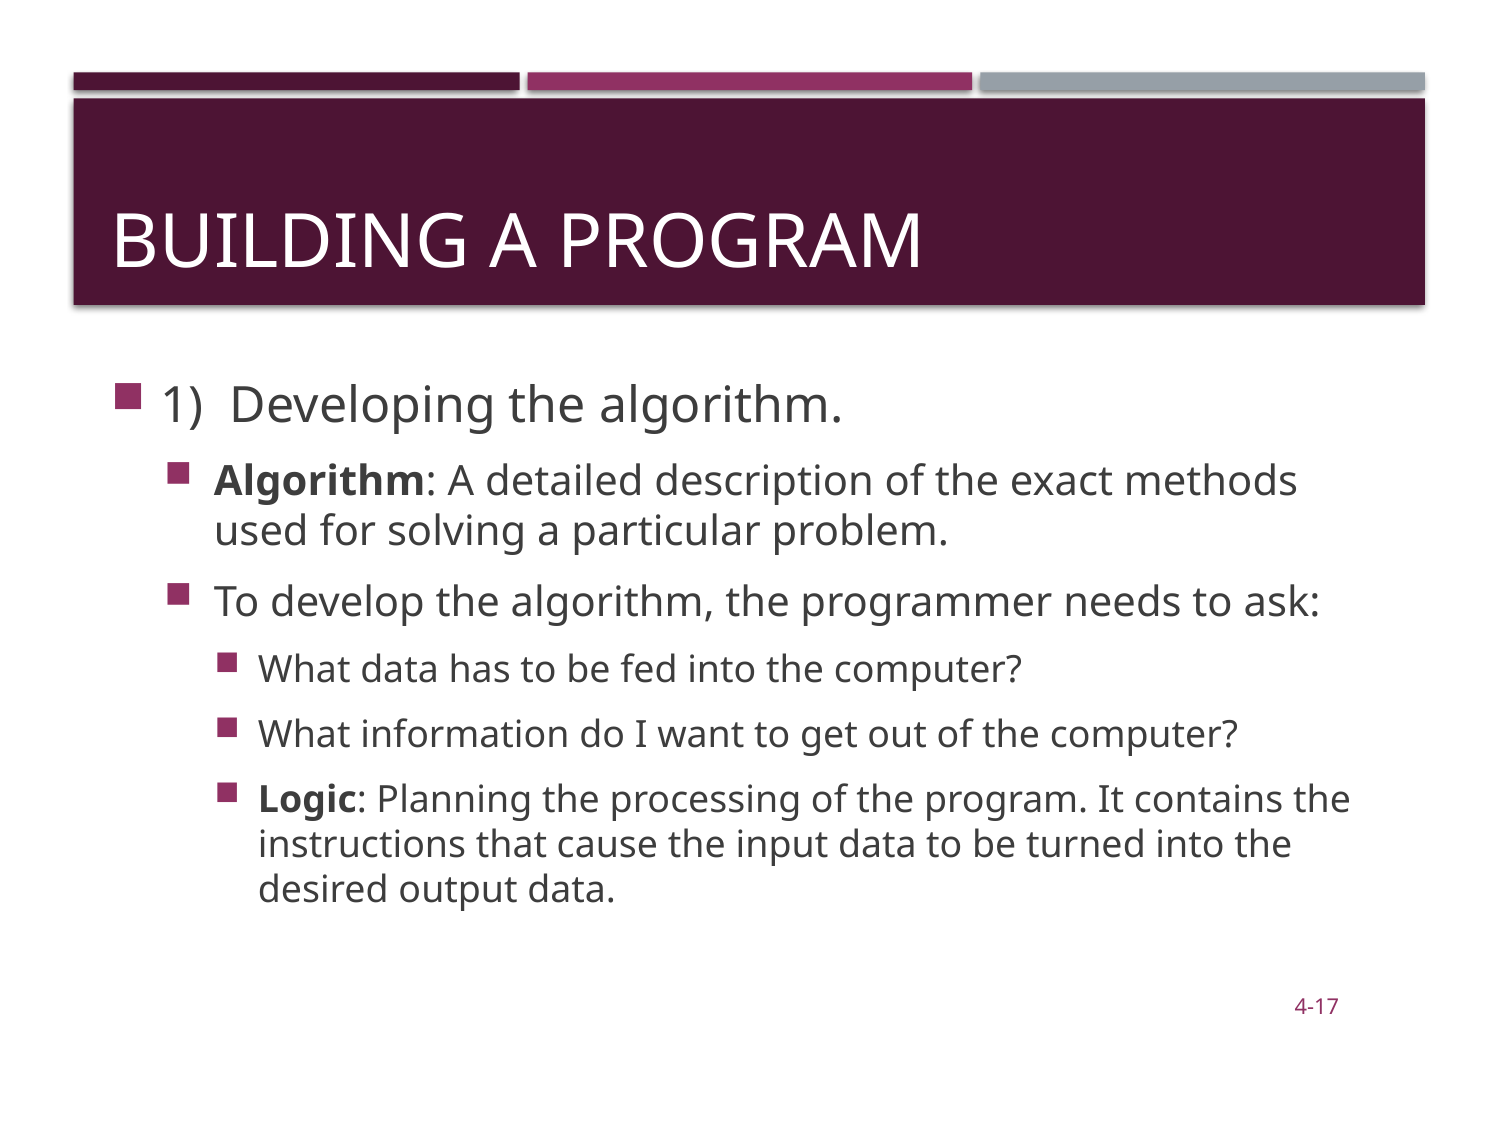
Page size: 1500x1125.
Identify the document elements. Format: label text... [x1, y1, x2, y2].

list 1) Developing the algorithm. Algorithm: A detailed description of the exact methods used for solving a particular problem. To develop the algorithm, the programmer needs to ask: What data has to be fed into the computer? What information do I want to get out of the computer? Logic: Planning the processing of the program. It contains the instructions that cause the input data to be turned into the desired output data. [95, 365, 1406, 962]
slide_number 4-17 [1279, 977, 1406, 1037]
title Building a Program [95, 112, 1406, 291]
